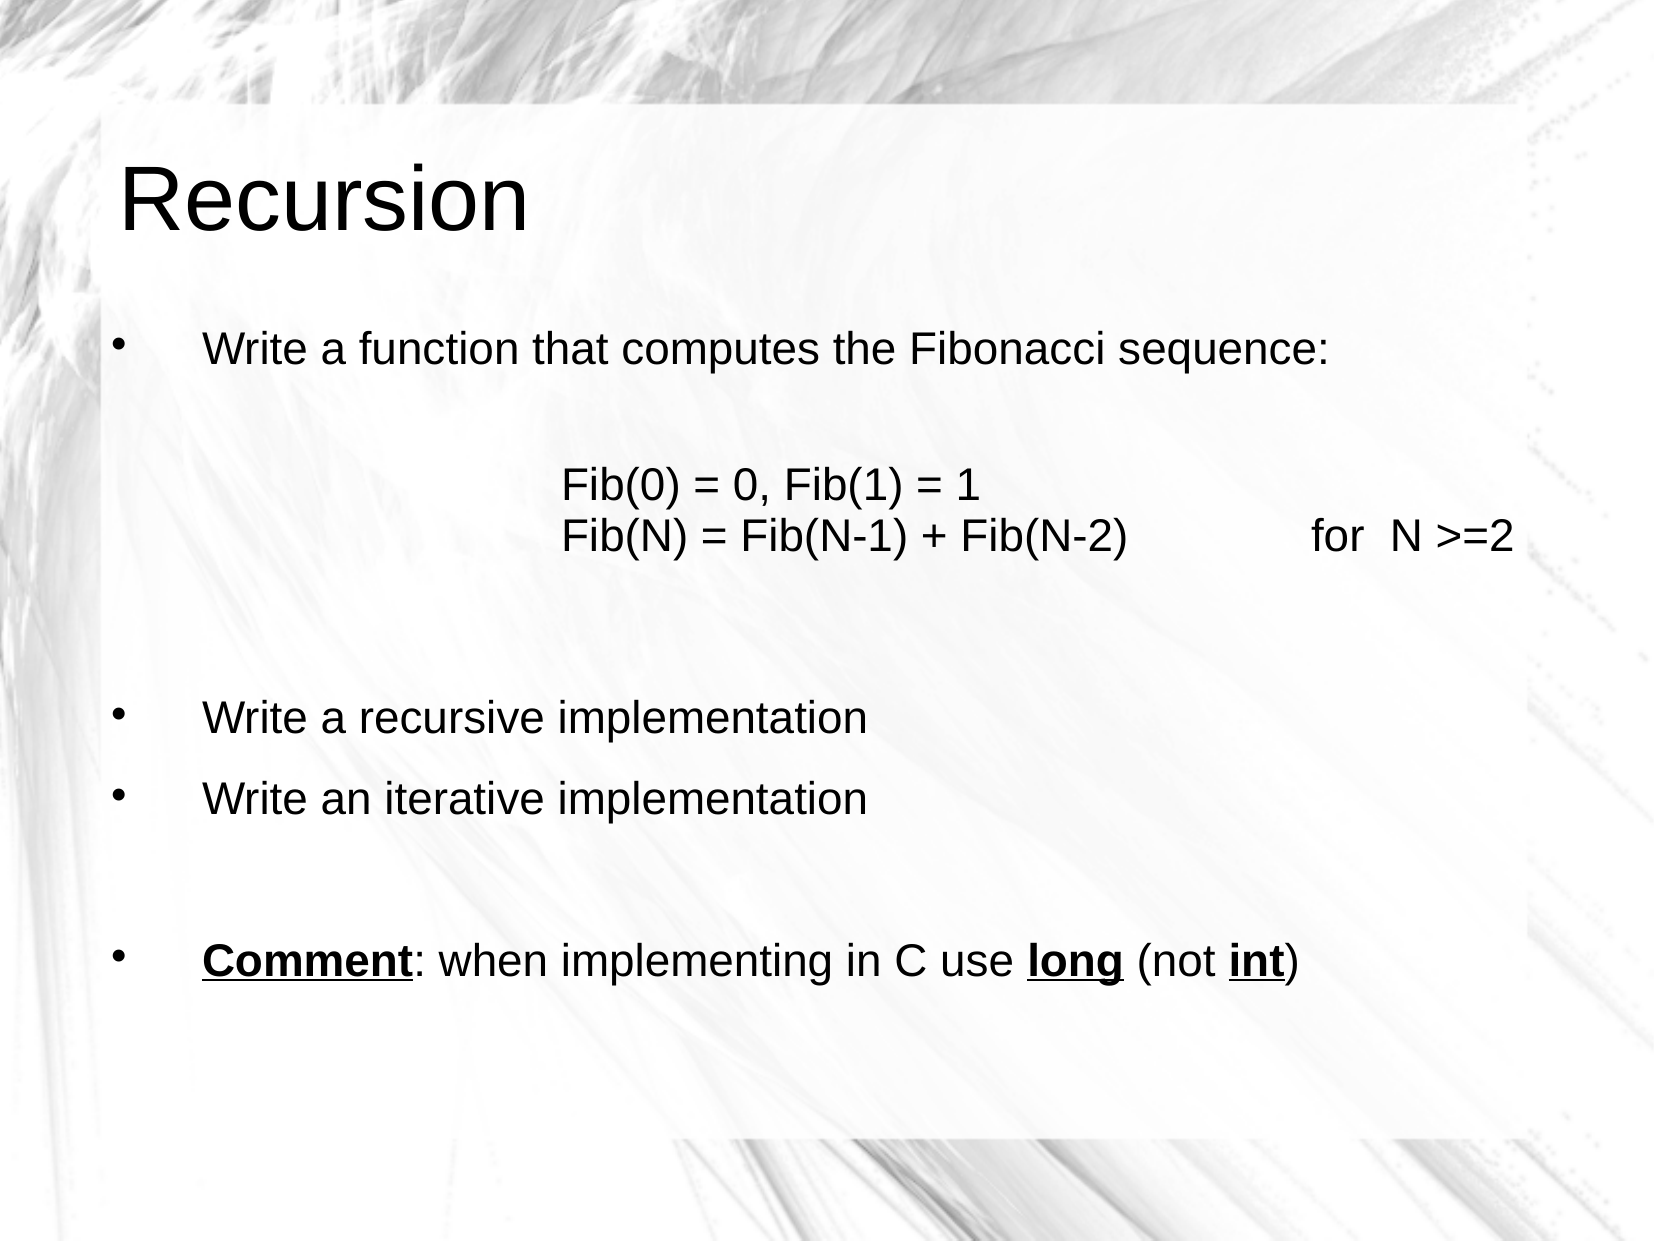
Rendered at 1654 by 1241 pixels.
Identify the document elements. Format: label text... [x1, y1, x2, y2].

picture [0, 0, 1654, 1241]
list Write a function that computes the Fibonacci sequence: Fib(0) = 0, Fib(1) = 1 Fib(N) = Fib(N-1) + Fib(N-2) for N >=2 Write a recursive implementation Write an iterative implementation Comment: when implementing in C use long (not int) [110, 319, 1579, 1180]
title Recursion [118, 93, 1506, 299]
